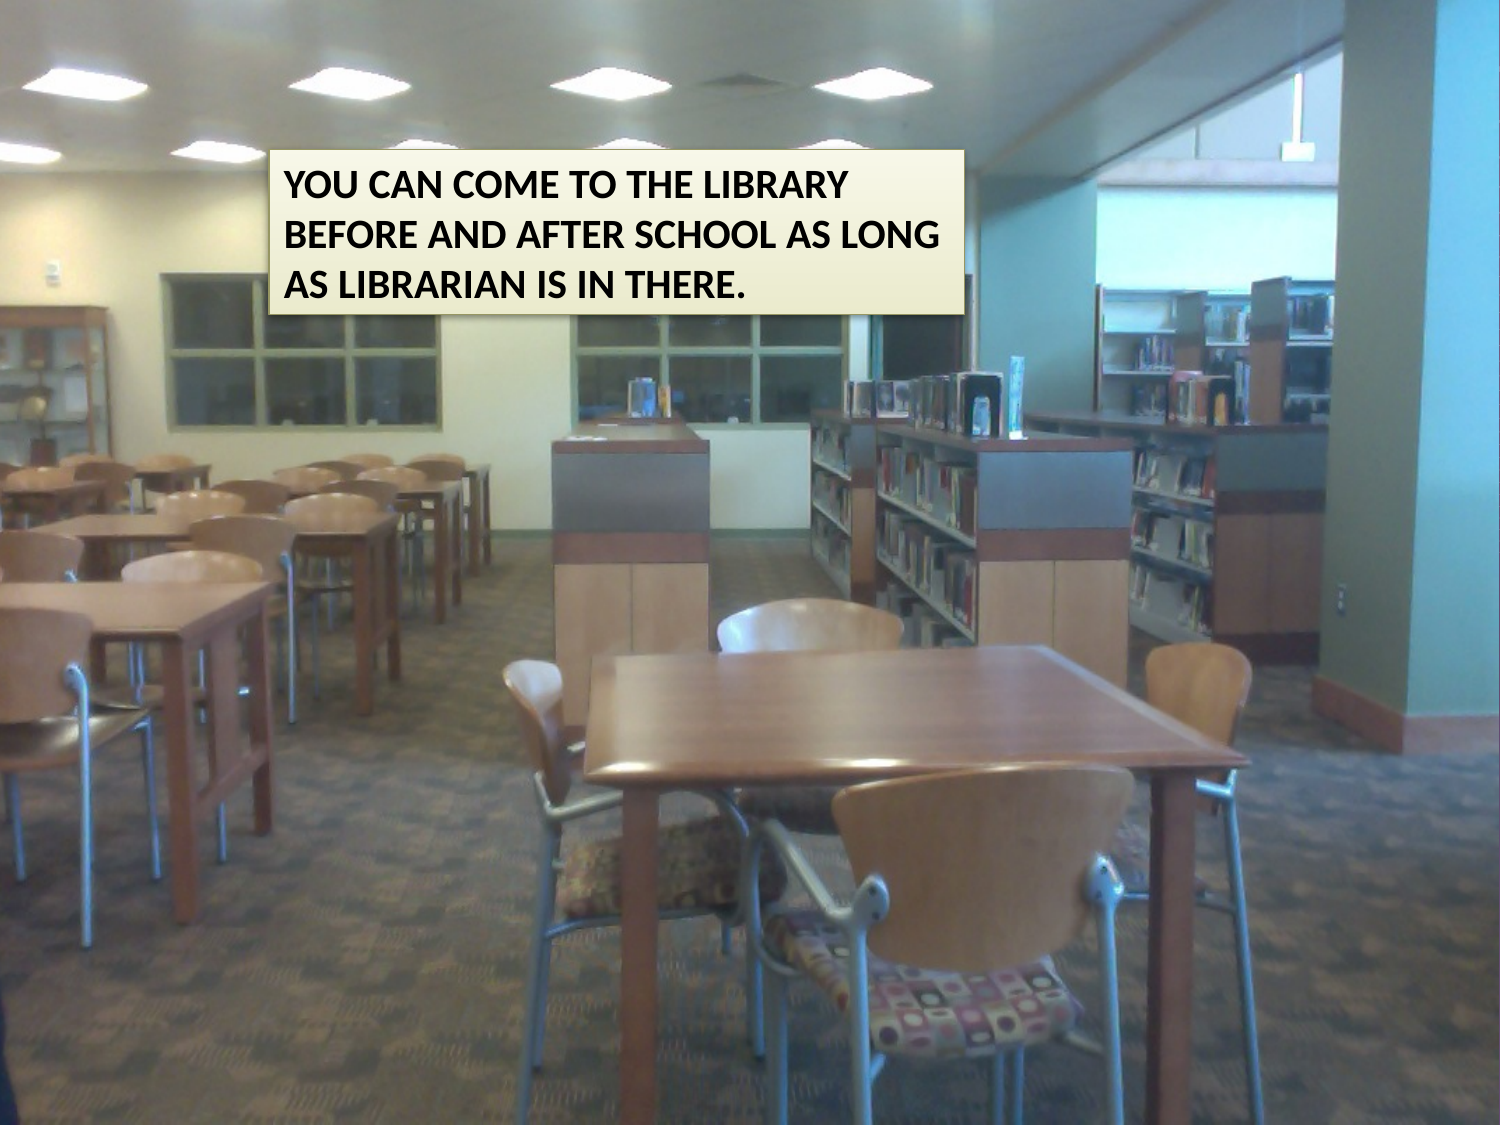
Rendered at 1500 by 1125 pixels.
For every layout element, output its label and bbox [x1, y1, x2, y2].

list [0, 0, 1500, 1125]
